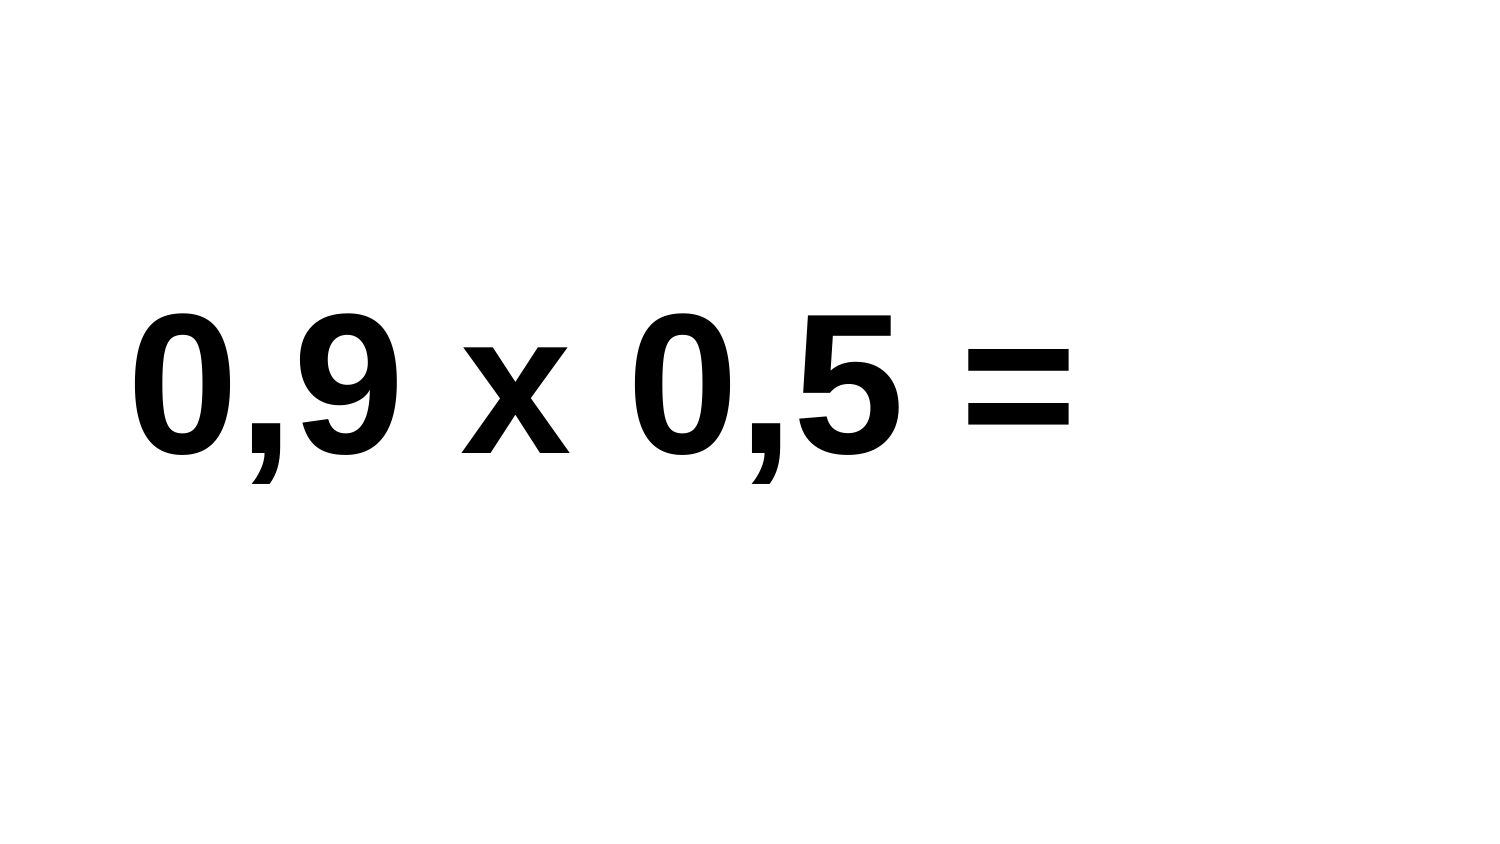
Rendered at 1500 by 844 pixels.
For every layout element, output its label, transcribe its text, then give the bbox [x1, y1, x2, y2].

text_box 0,9 x 0,5 = [112, 318, 1388, 509]
